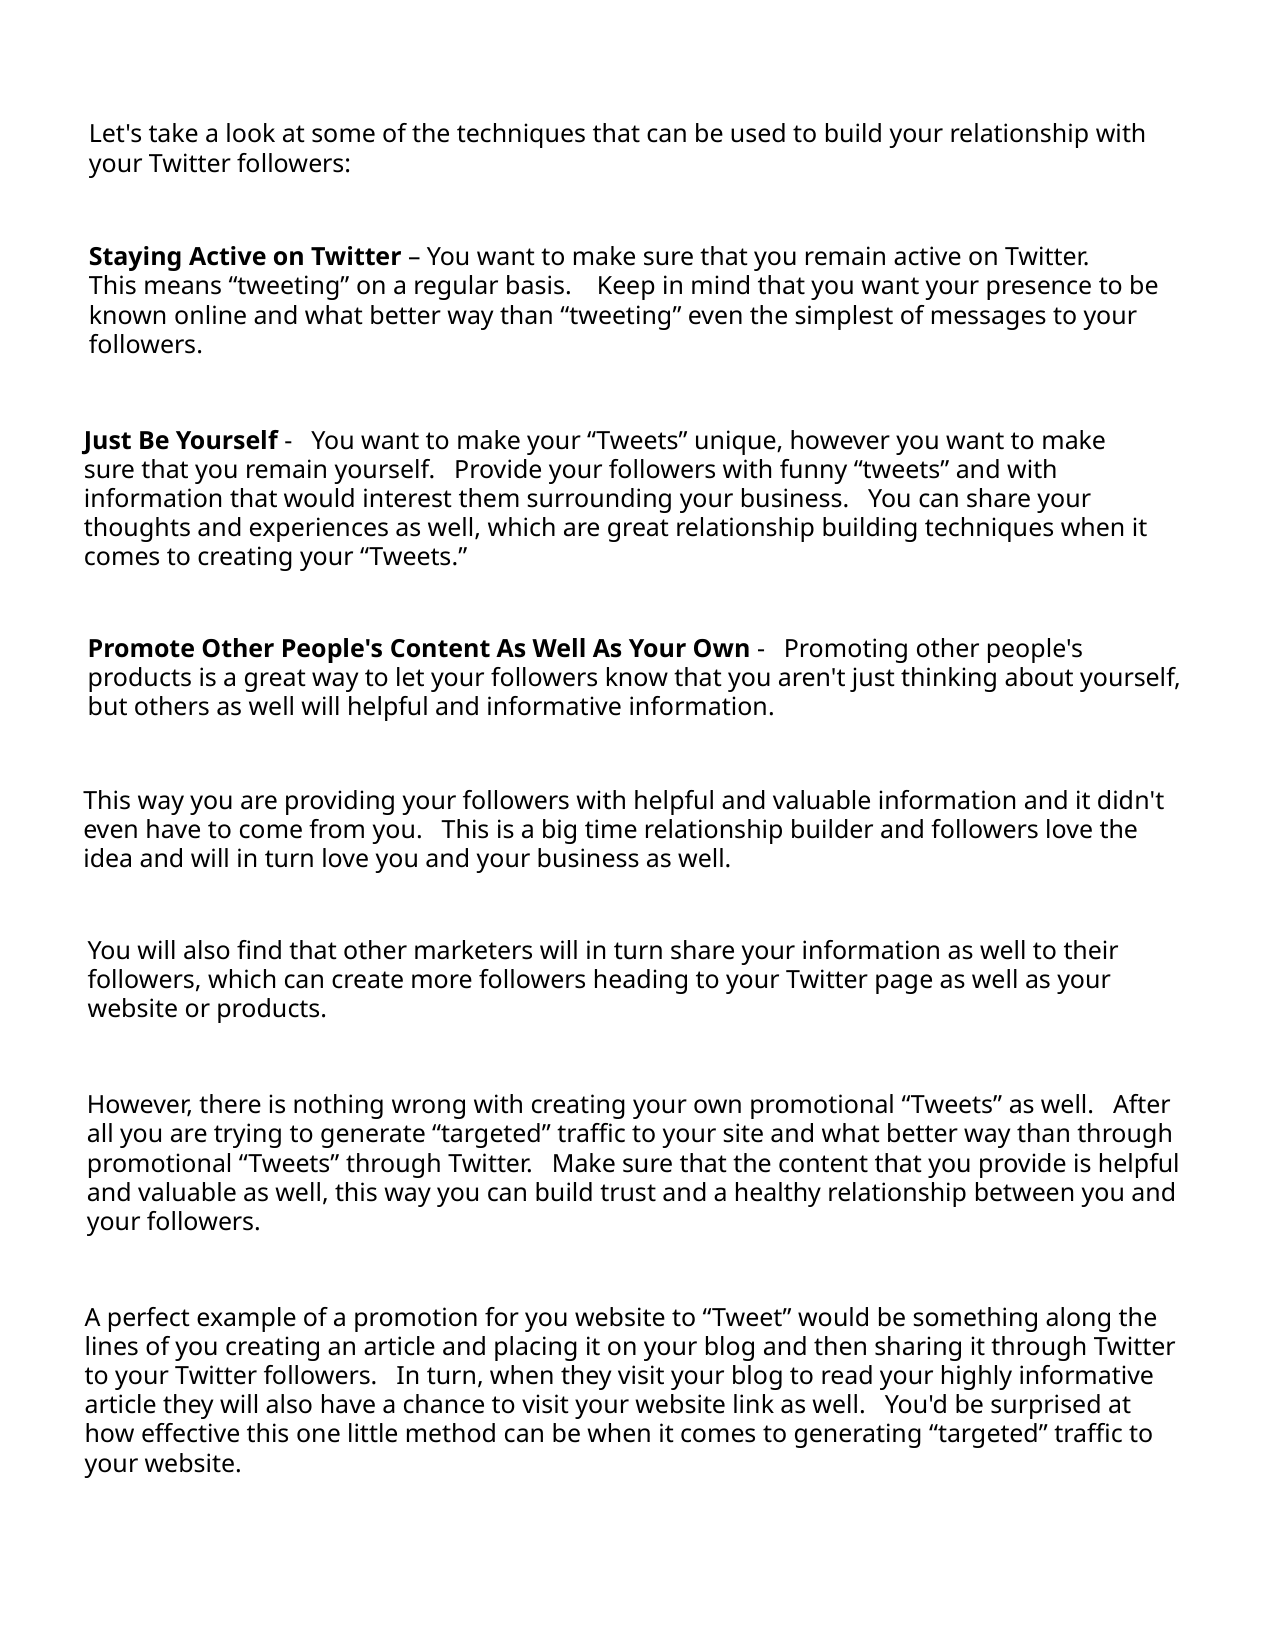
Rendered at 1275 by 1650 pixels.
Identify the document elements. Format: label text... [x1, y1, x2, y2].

text_box You will also find that other marketers will in turn share your information as well to their followers, which can create more followers heading to your Twitter page as well as your website or products. [87, 935, 1119, 1031]
text_box Staying Active on Twitter – You want to make sure that you remain active on Twitter. This means “tweeting” on a regular basis. Keep in mind that you want your presence to be known online and what better way than “tweeting” even the simplest of messages to your followers. [89, 241, 1159, 366]
text_box Just Be Yourself - You want to make your “Tweets” unique, however you want to make sure that you remain yourself. Provide your followers with funny “tweets” and with information that would interest them surrounding your business. You can share your thoughts and experiences as well, which are great relationship building techniques when it comes to creating your “Tweets.” [83, 425, 1148, 579]
text_box However, there is nothing wrong with creating your own promotional “Tweets” as well. After all you are trying to generate “targeted” traffic to your site and what better way than through promotional “Tweets” through Twitter. Make sure that the content that you provide is helpful and valuable as well, this way you can build trust and a healthy relationship between you and your followers. [86, 1089, 1180, 1243]
text_box This way you are providing your followers with helpful and valuable information and it didn't even have to come from you. This is a big time relationship builder and followers love the idea and will in turn love you and your business as well. [83, 785, 1165, 881]
text_box A perfect example of a promotion for you website to “Tweet” would be something along the lines of you creating an article and placing it on your blog and then sharing it through Twitter to your Twitter followers. In turn, when they visit your blog to read your highly informative article they will also have a chance to visit your website link as well. You'd be surprised at how effective this one little method can be when it comes to generating “targeted” traffic to your website. [84, 1302, 1176, 1485]
text_box Promote Other People's Content As Well As Your Own - Promoting other people's products is a great way to let your followers know that you aren't just thinking about yourself, but others as well will helpful and informative information. [87, 633, 1182, 729]
text_box Let's take a look at some of the techniques that can be used to build your relationship with your Twitter followers: [88, 118, 1147, 185]
